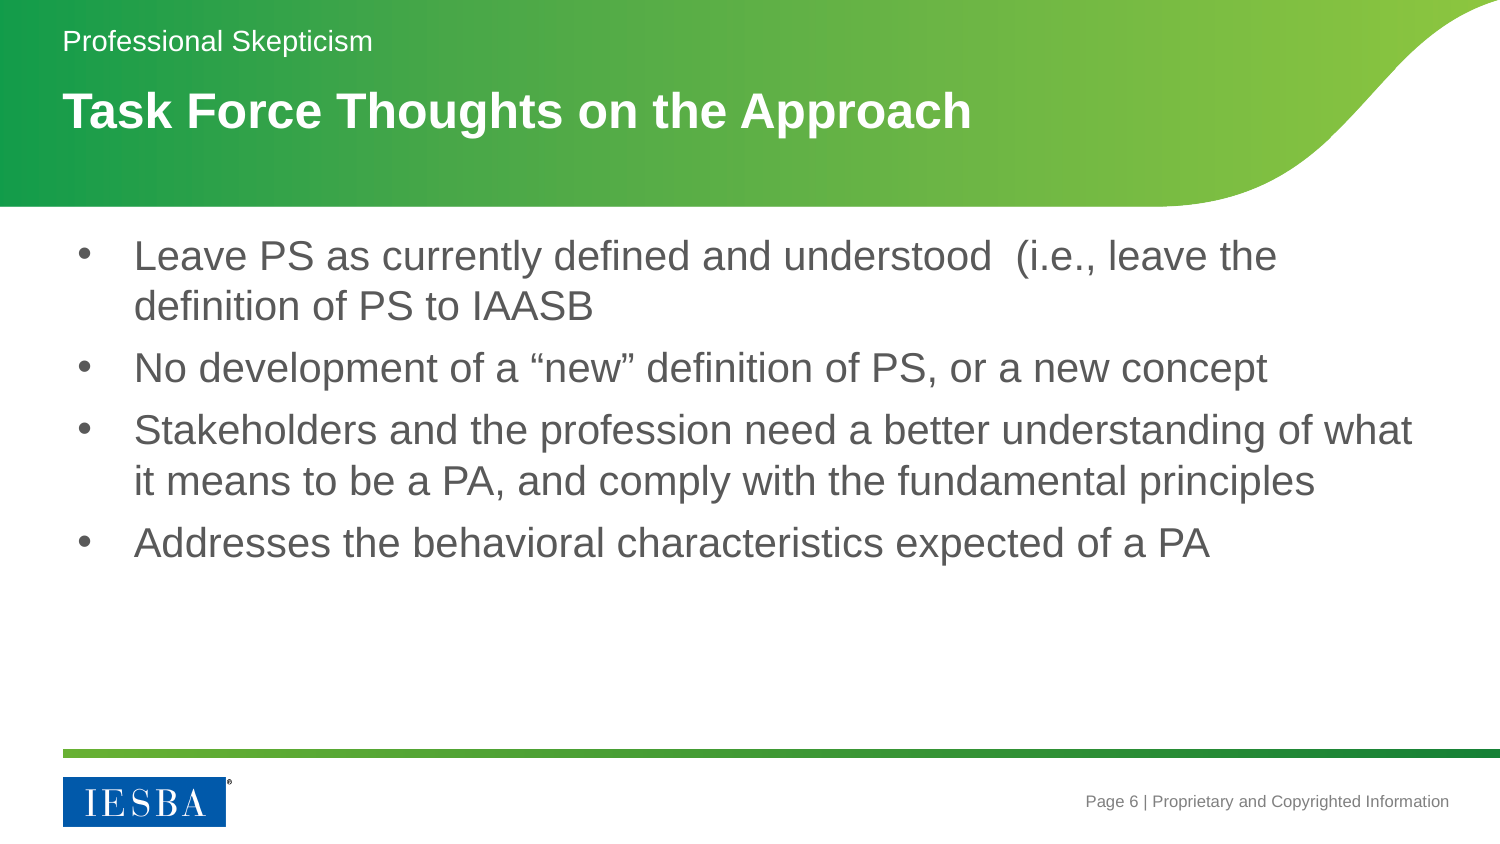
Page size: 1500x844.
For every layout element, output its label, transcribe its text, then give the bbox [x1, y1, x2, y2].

list Leave PS as currently defined and understood (i.e., leave the definition of PS to IAASB No development of a “new” definition of PS, or a new concept Stakeholders and the profession need a better understanding of what it means to be a PA, and comply with the fundamental principles Addresses the behavioral characteristics expected of a PA [62, 220, 1450, 760]
picture [0, 0, 1500, 207]
picture [63, 777, 232, 827]
title Task Force Thoughts on the Approach [62, 75, 1300, 142]
subtitle Professional Skepticism [62, 22, 500, 51]
